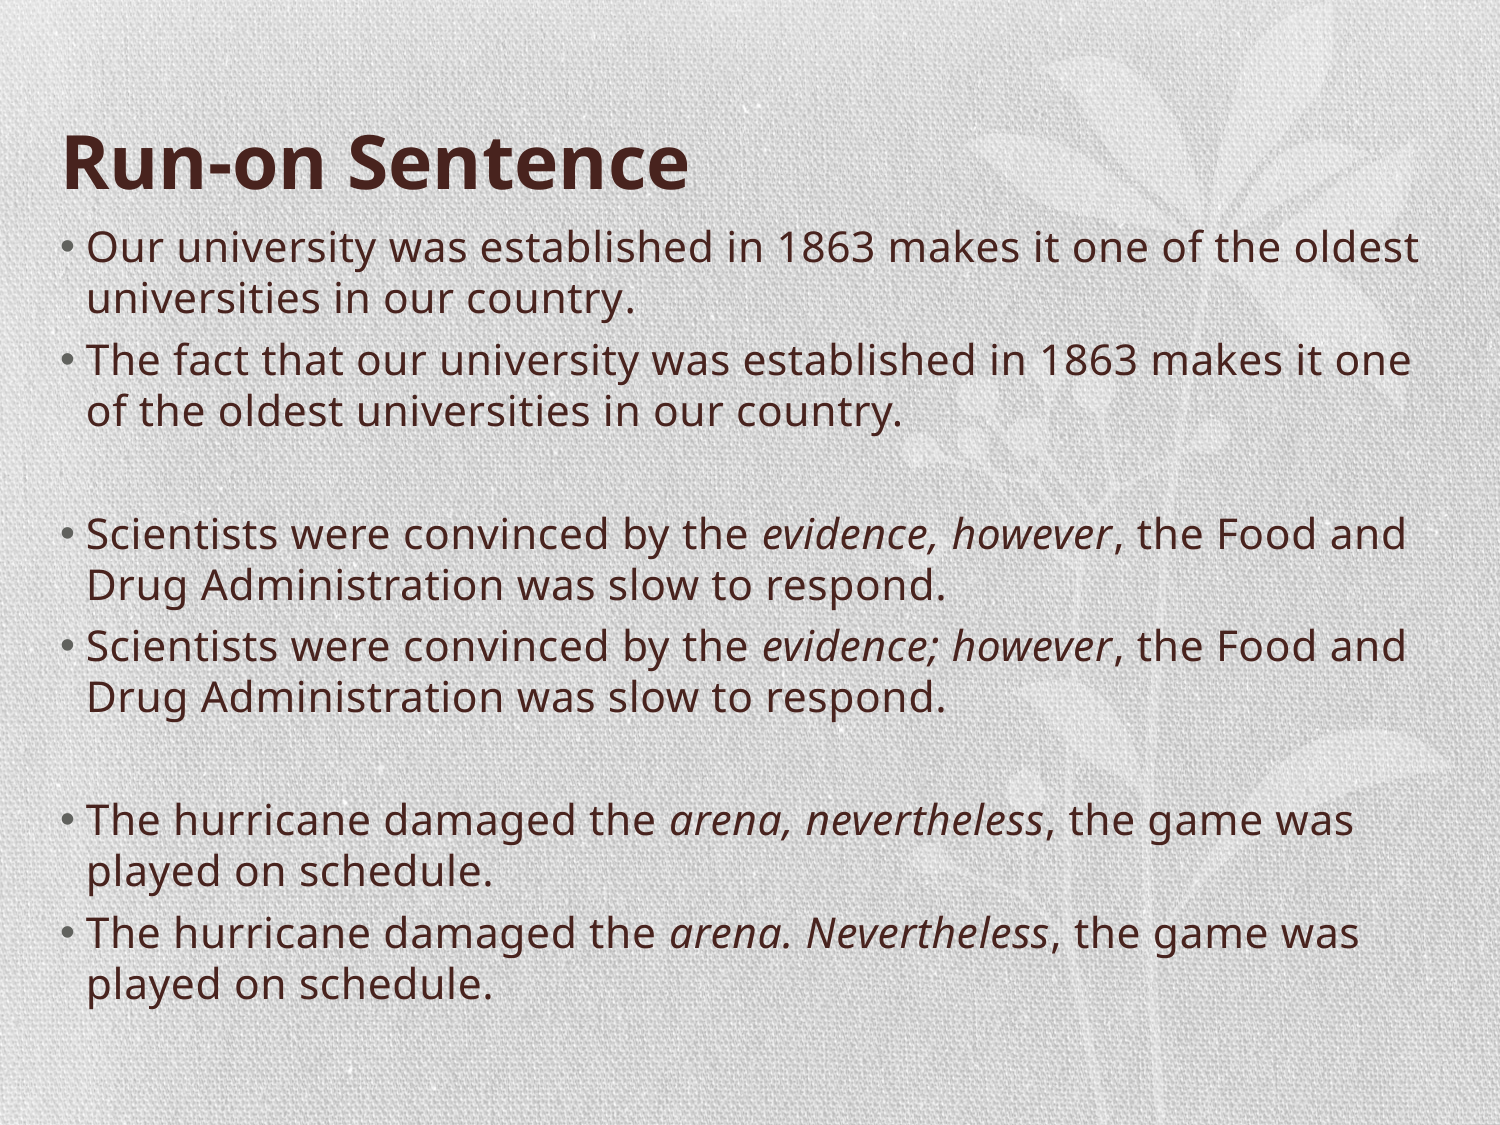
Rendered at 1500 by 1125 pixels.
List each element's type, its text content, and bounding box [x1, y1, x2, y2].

title Run-on Sentence [45, 37, 1455, 213]
list Our university was established in 1863 makes it one of the oldest universities in our country. The fact that our university was established in 1863 makes it one of the oldest universities in our country. Scientists were convinced by the evidence, however, the Food and Drug Administration was slow to respond. Scientists were convinced by the evidence; however, the Food and Drug Administration was slow to respond. The hurricane damaged the arena, nevertheless, the game was played on schedule. The hurricane damaged the arena. Nevertheless, the game was played on schedule. [45, 213, 1455, 1023]
